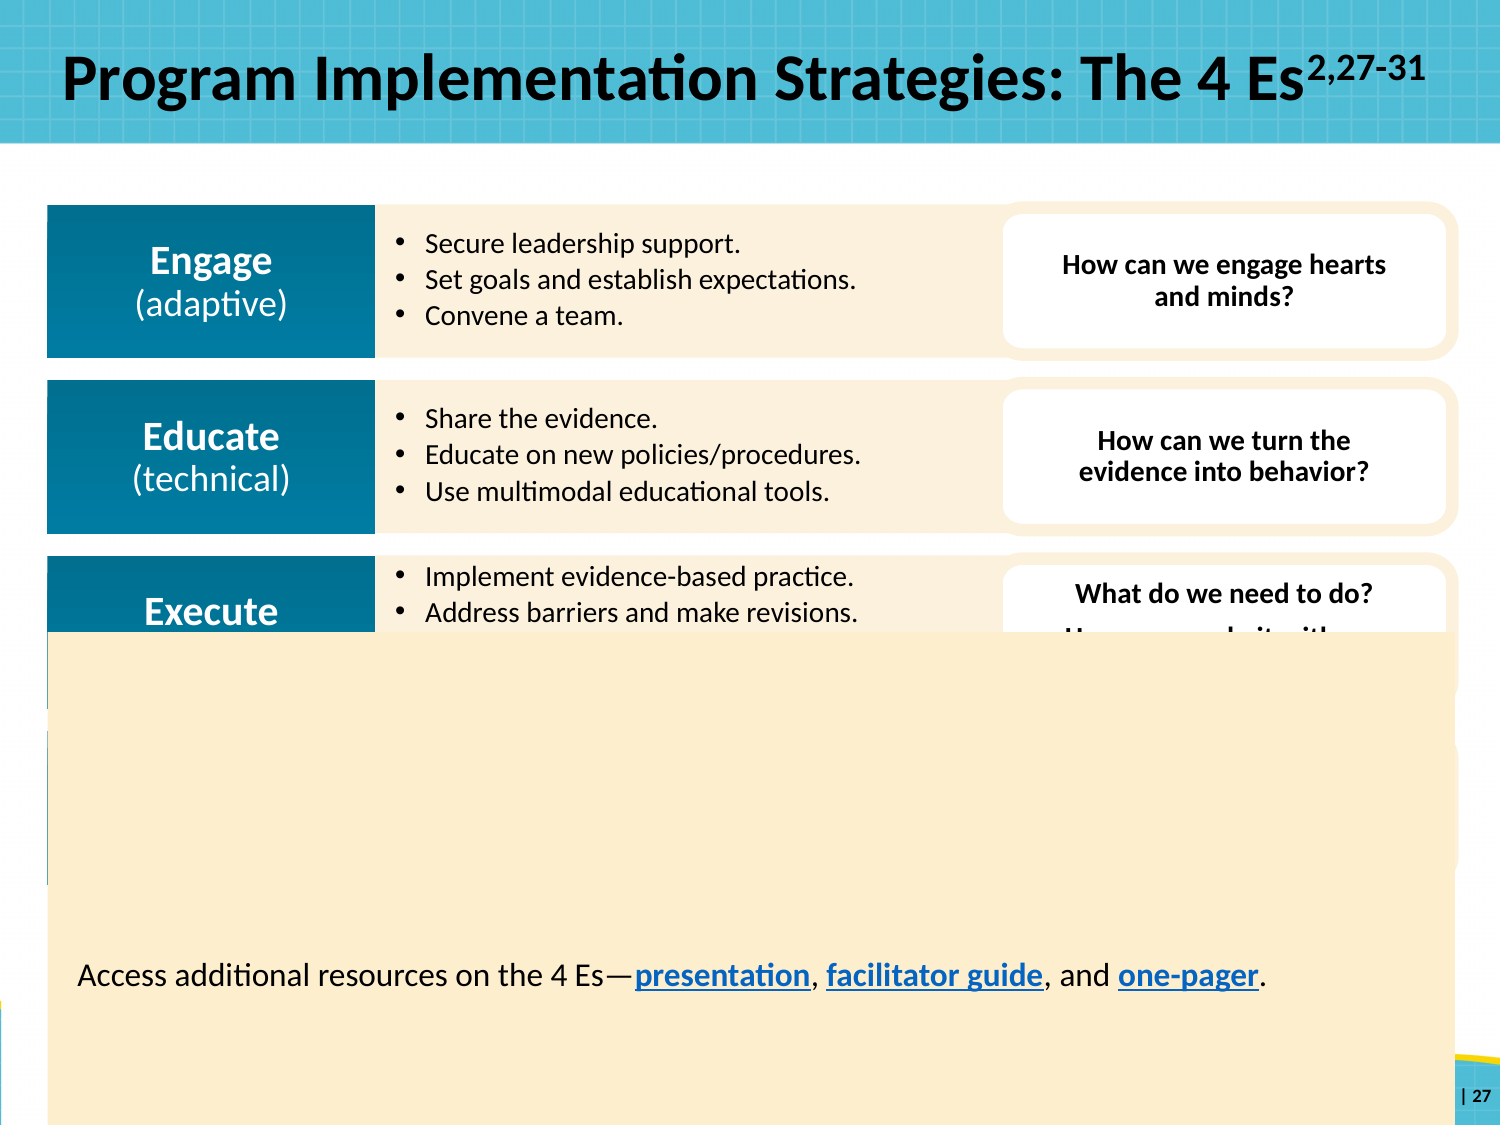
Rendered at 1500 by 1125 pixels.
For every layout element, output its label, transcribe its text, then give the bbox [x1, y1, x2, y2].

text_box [47, 204, 1453, 885]
title Program Implementation Strategies: The 4 Es2,27-31 [47, 0, 1484, 150]
picture [0, 0, 1500, 1125]
list Access additional resources on the 4 Es—presentation, facilitator guide, and one-pager. [47, 632, 1455, 1125]
slide_number | 27 [1455, 1065, 1500, 1125]
